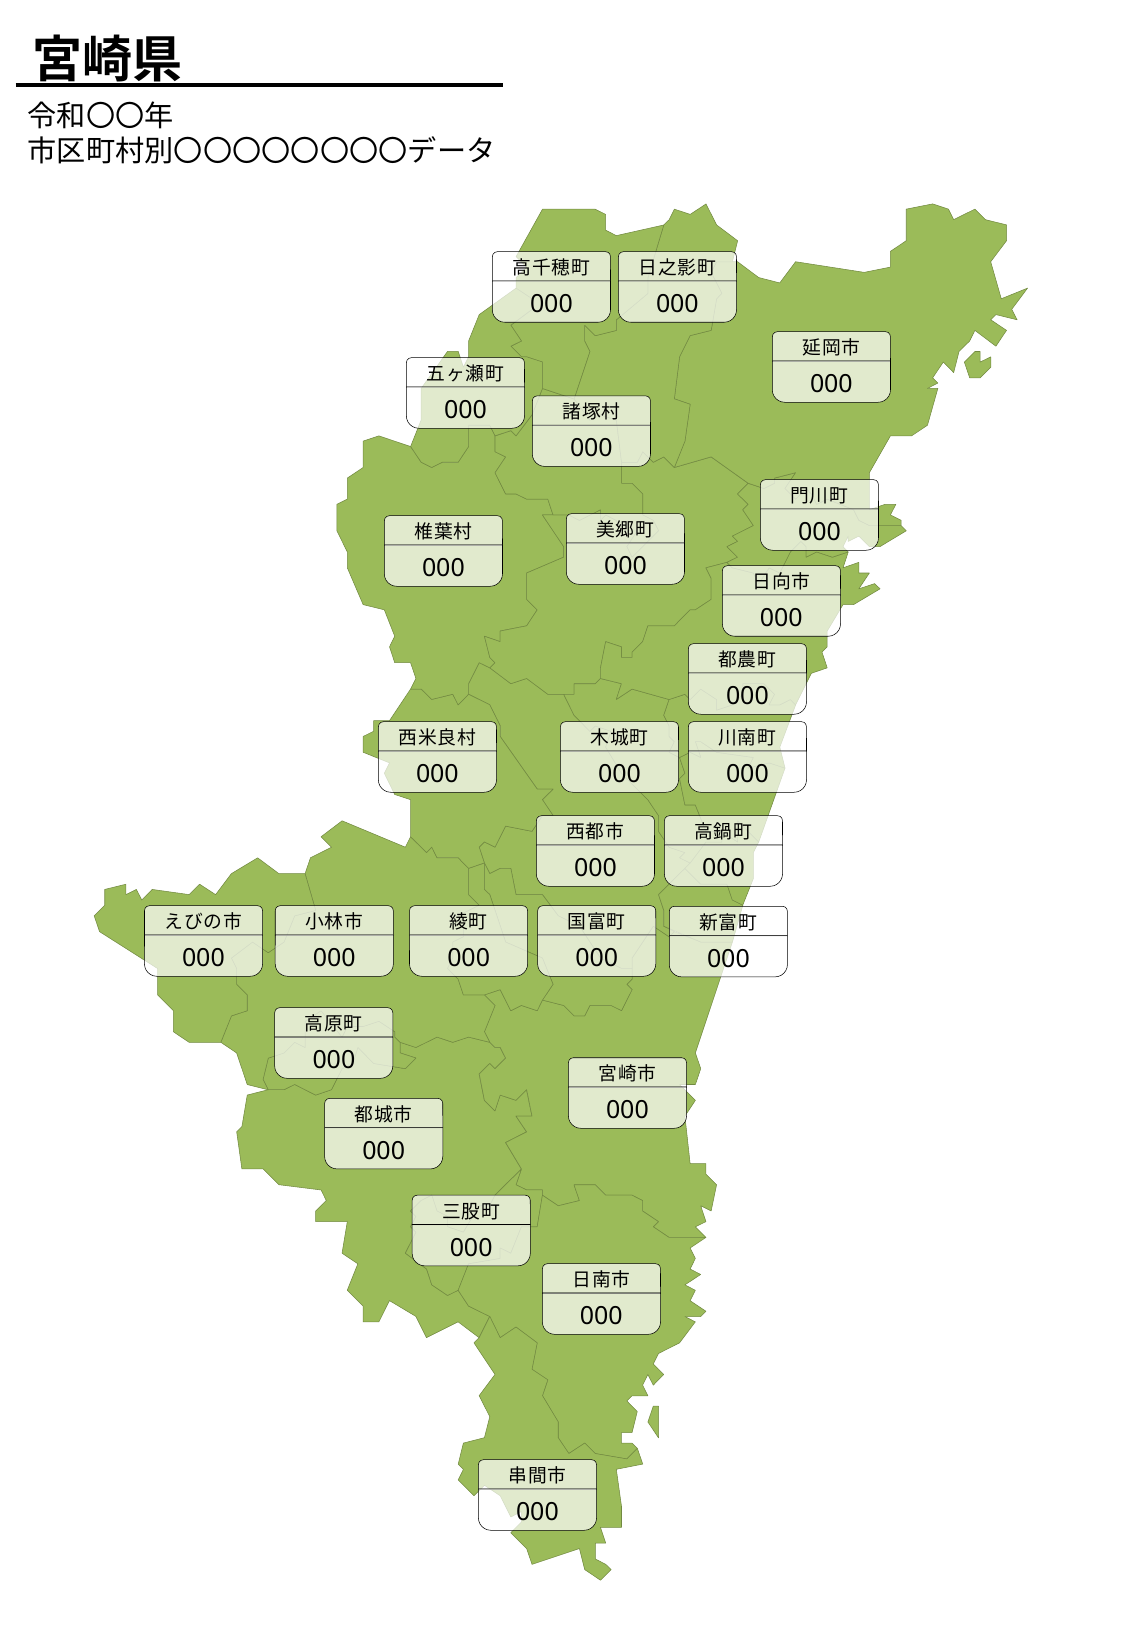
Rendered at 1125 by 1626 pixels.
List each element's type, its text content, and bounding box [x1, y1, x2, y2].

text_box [274, 1007, 394, 1079]
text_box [384, 515, 503, 587]
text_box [406, 357, 525, 429]
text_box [409, 905, 528, 977]
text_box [378, 721, 497, 793]
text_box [566, 513, 685, 585]
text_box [772, 331, 891, 403]
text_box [411, 1195, 531, 1267]
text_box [760, 479, 879, 551]
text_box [688, 721, 807, 793]
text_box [618, 251, 737, 323]
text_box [664, 815, 783, 887]
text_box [144, 905, 263, 977]
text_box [274, 905, 394, 977]
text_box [536, 815, 655, 887]
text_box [542, 1263, 661, 1335]
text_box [669, 906, 788, 978]
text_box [478, 1459, 597, 1531]
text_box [722, 565, 841, 637]
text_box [532, 395, 651, 467]
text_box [93, 203, 1028, 1581]
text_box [324, 1098, 444, 1170]
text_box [568, 1057, 687, 1129]
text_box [560, 721, 679, 793]
text_box 令和〇〇年 市区町村別〇〇〇〇〇〇〇〇データ [12, 89, 511, 175]
text_box 宮崎県 [17, 20, 198, 83]
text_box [688, 643, 807, 715]
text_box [492, 251, 611, 323]
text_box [537, 905, 657, 977]
